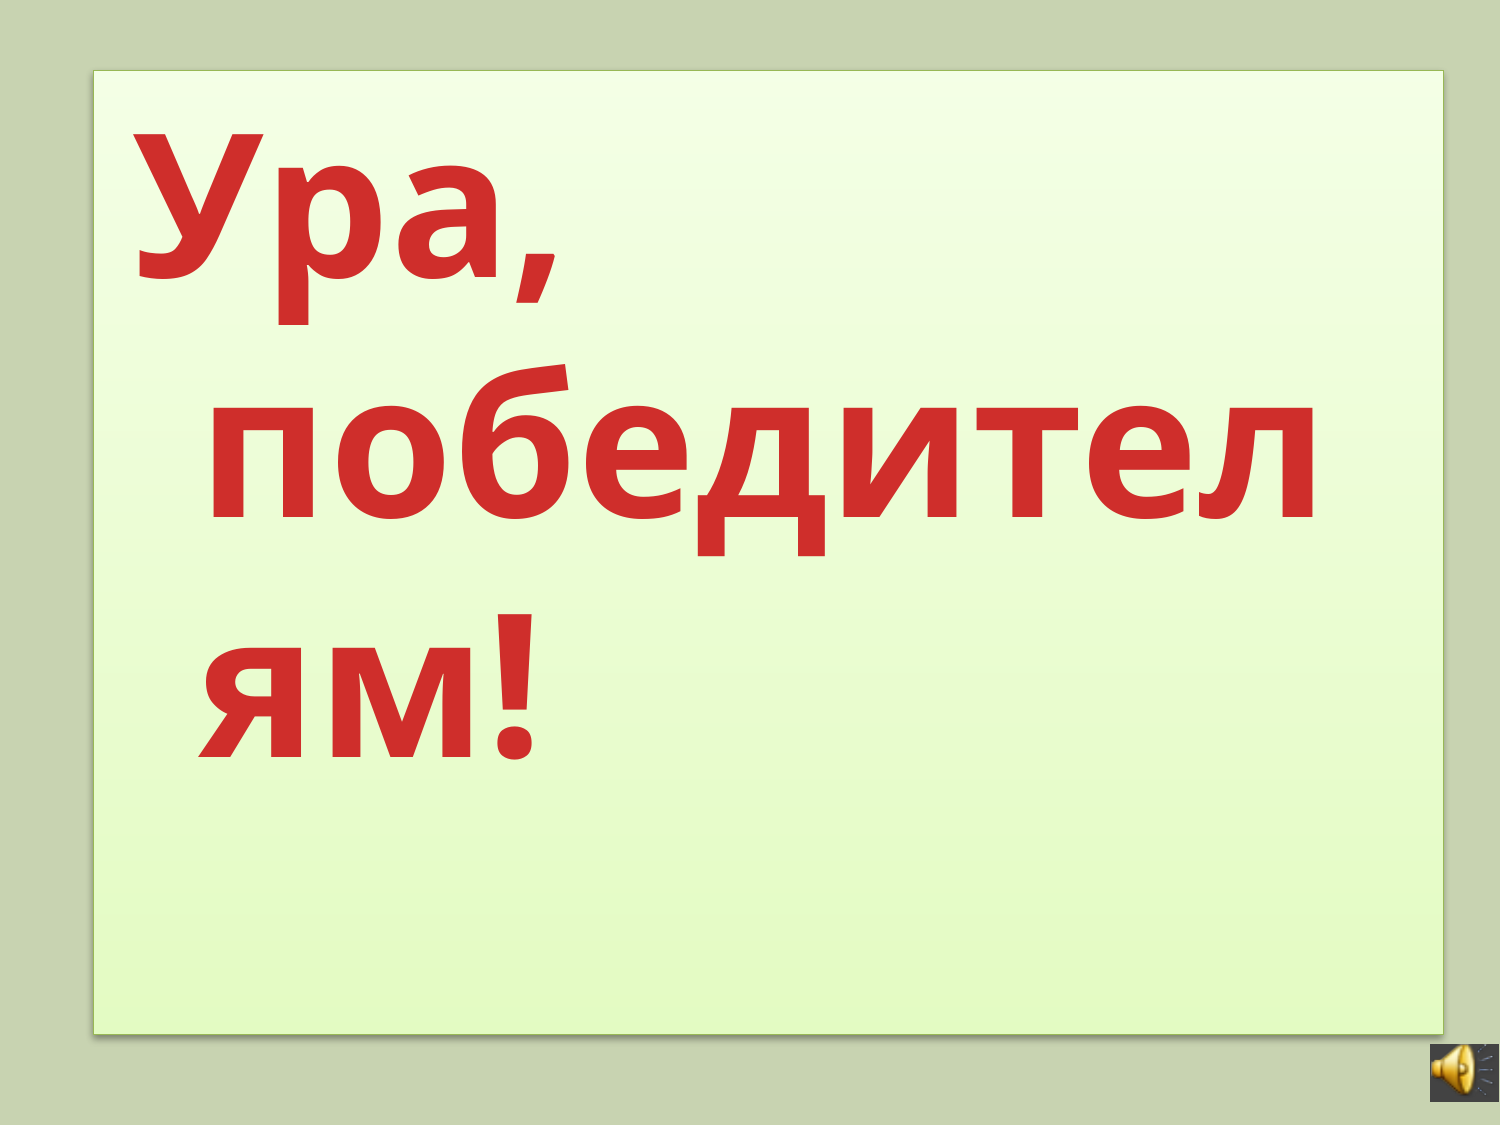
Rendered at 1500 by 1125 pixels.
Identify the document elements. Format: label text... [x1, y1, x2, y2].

list Ура, победителям! [93, 70, 1444, 1035]
picture [1429, 1042, 1500, 1104]
